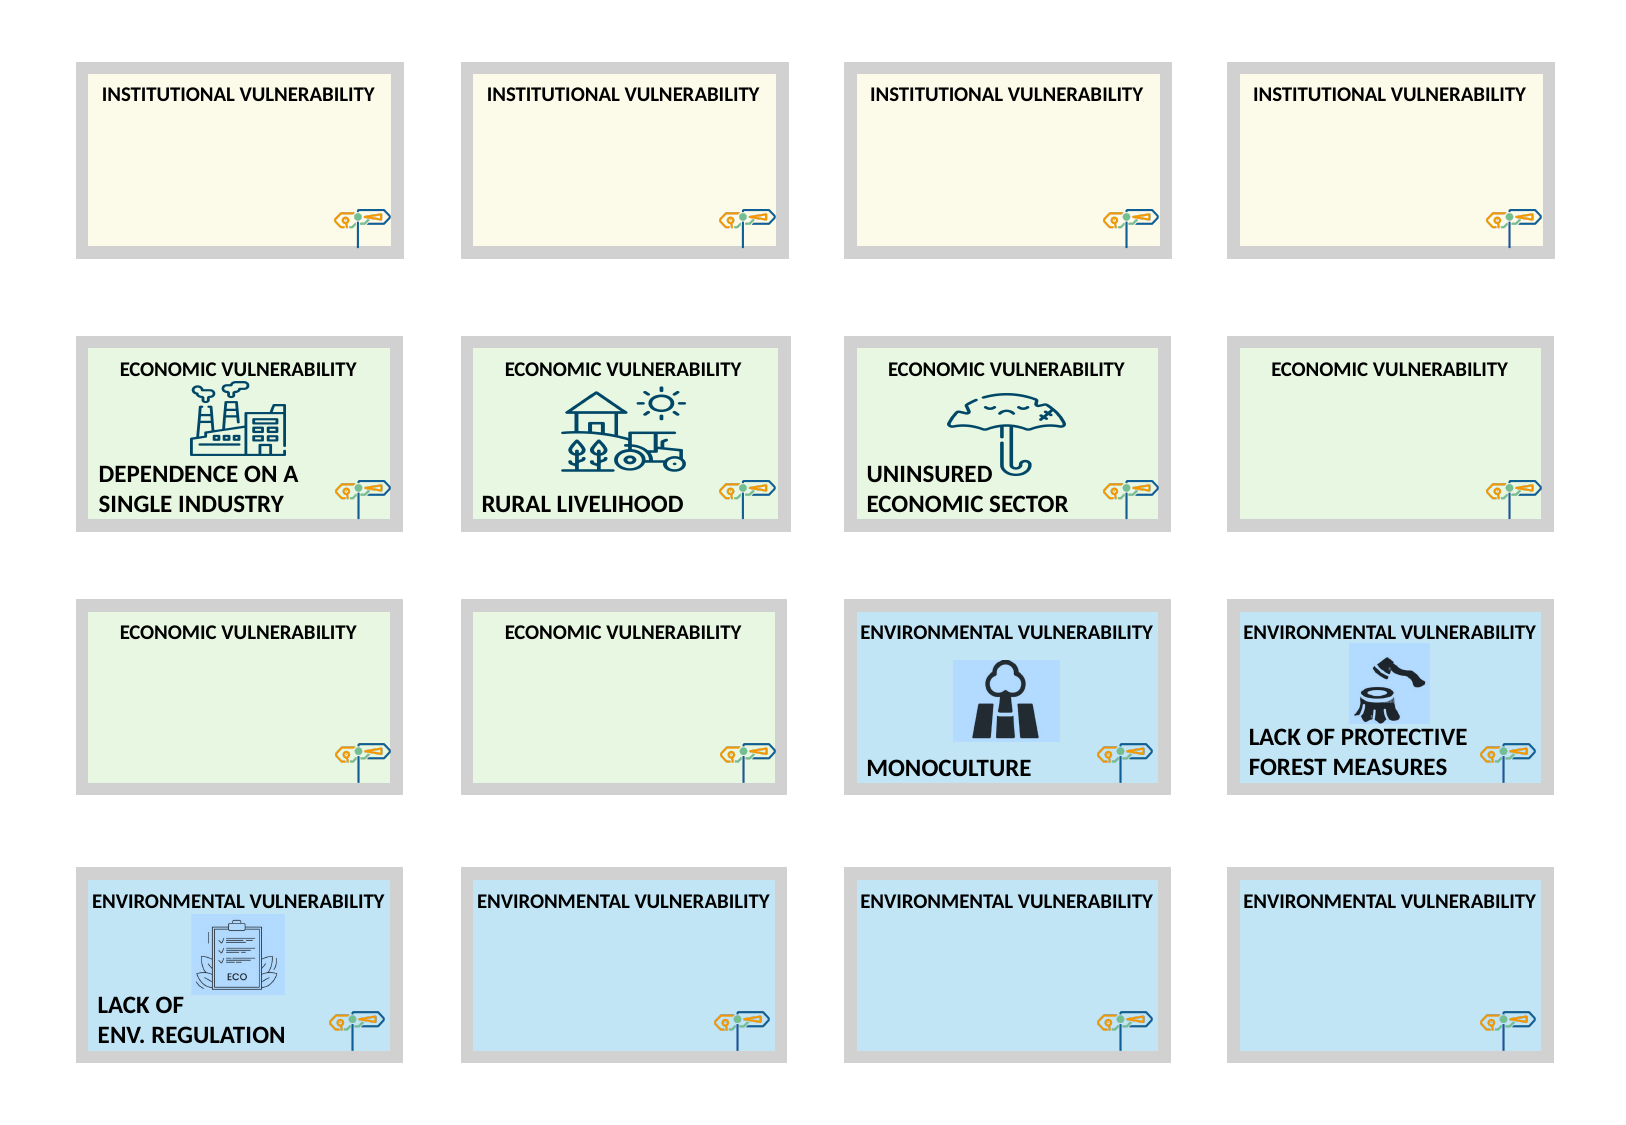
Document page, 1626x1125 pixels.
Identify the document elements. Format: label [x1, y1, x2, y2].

text_box [1224, 605, 1555, 793]
text_box [81, 605, 397, 793]
text_box [1232, 67, 1550, 259]
text_box [466, 605, 782, 793]
text_box [81, 341, 397, 530]
text_box [81, 67, 399, 259]
text_box [1224, 873, 1555, 1061]
text_box [841, 605, 1172, 793]
text_box [466, 341, 786, 530]
text_box [73, 873, 404, 1061]
text_box [849, 341, 1166, 530]
text_box [466, 67, 784, 259]
text_box [1232, 341, 1549, 530]
text_box [841, 873, 1172, 1061]
text_box [849, 67, 1167, 259]
text_box [458, 873, 789, 1061]
